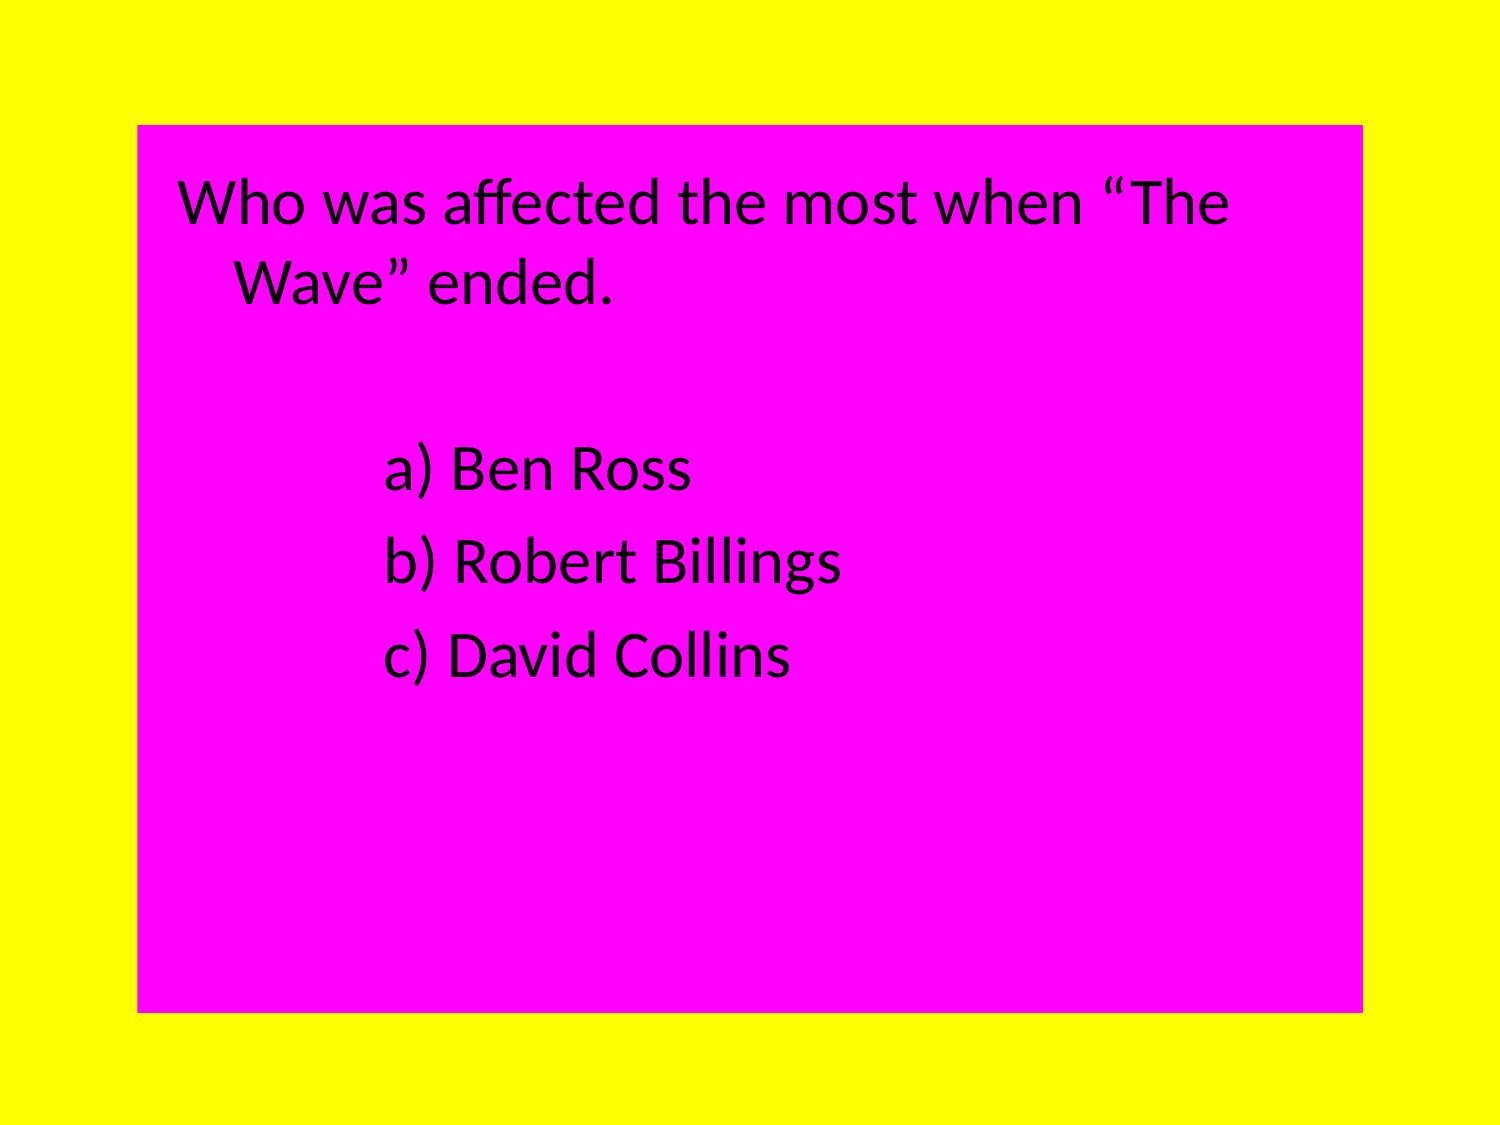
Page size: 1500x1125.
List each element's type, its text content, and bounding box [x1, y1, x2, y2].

list Who was affected the most when “The Wave” ended. a) Ben Ross b) Robert Billings c) David Collins [162, 149, 1375, 1014]
text_box [135, 123, 1365, 1015]
